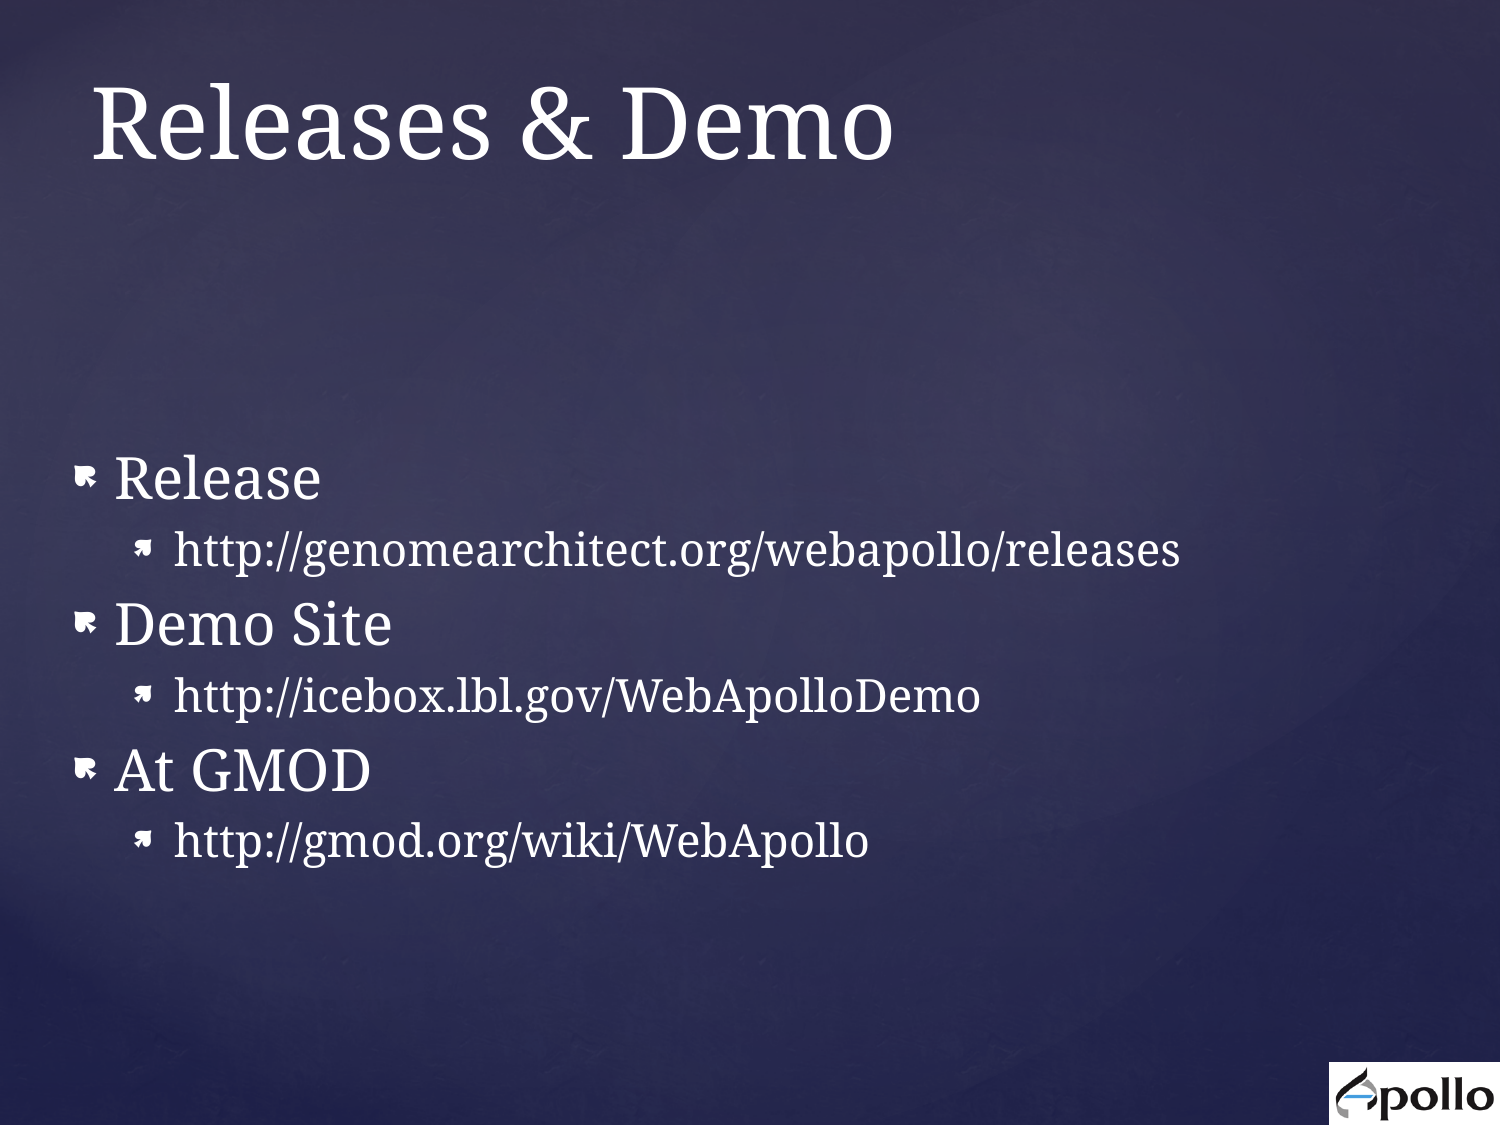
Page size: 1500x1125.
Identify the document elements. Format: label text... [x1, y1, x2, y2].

title Releases & Demo [75, 37, 1313, 188]
picture [1328, 1062, 1500, 1125]
list Release http://genomearchitect.org/webapollo/releases Demo Site http://icebox.lbl.gov/WebApolloDemo At GMOD http://gmod.org/wiki/WebApollo [54, 277, 1467, 1031]
